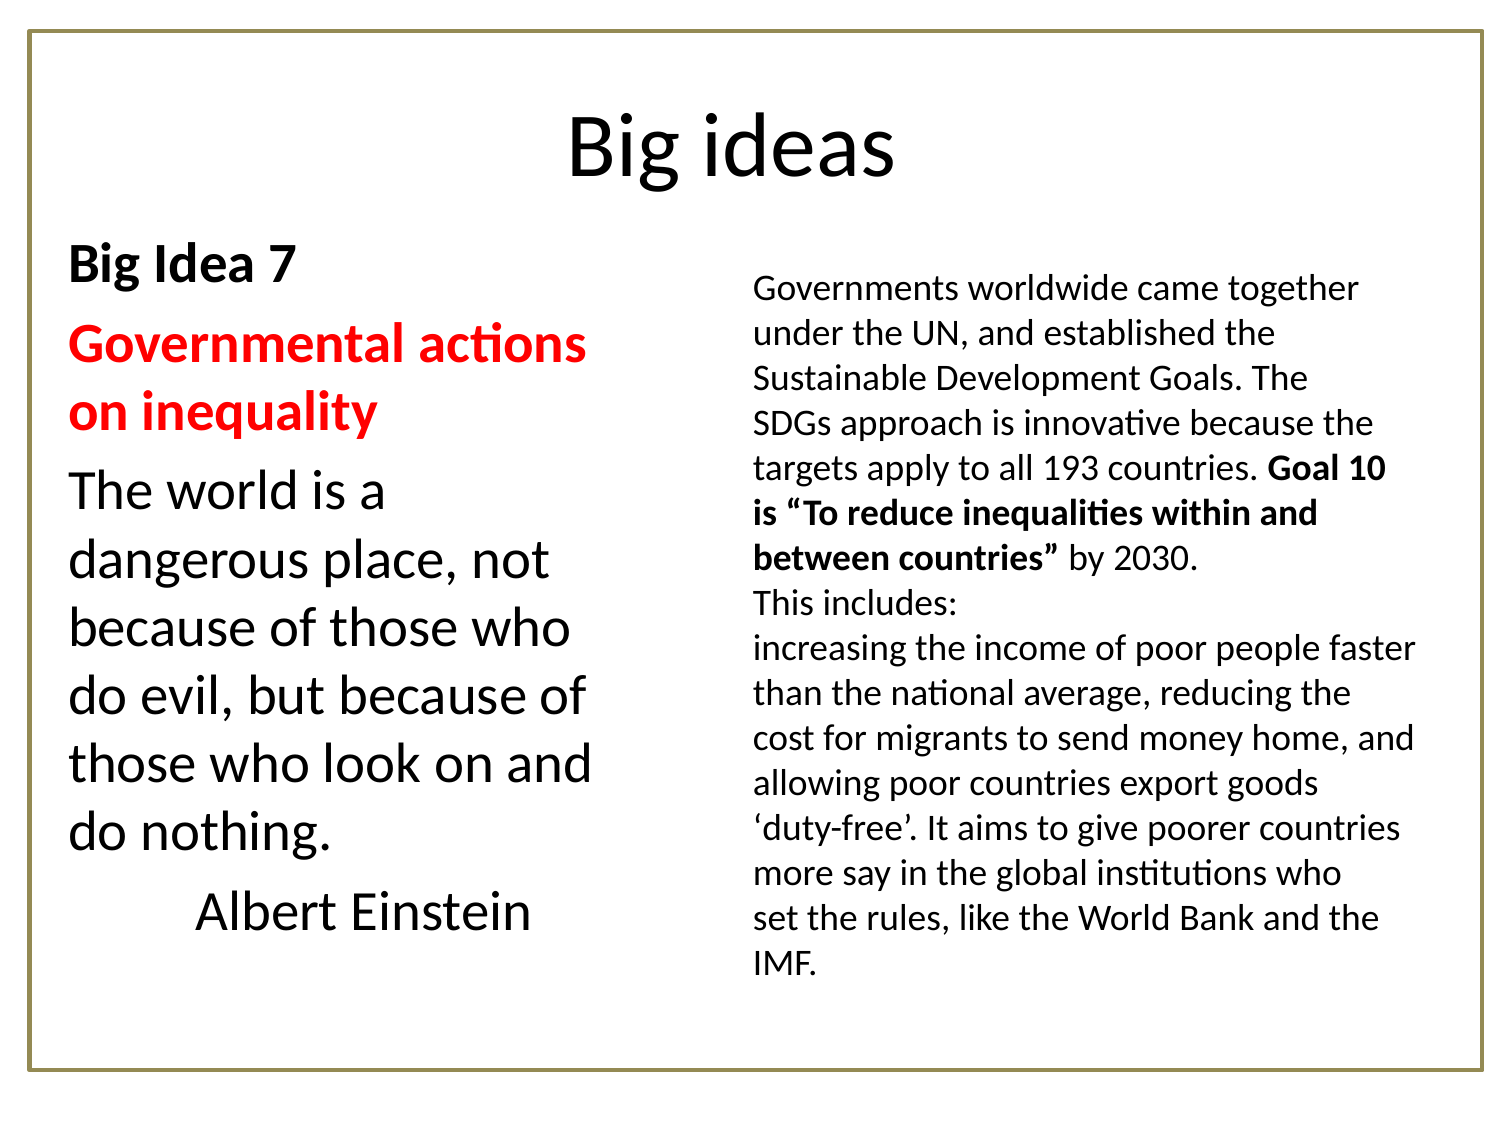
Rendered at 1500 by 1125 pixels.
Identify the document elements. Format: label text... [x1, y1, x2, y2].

list Big Idea 7 Governmental actions on inequality The world is a dangerous place, not because of those who do evil, but because of those who look on and do nothing. Albert Einstein [53, 218, 621, 961]
text_box Governments worldwide came together under the UN, and established the Sustainable Development Goals. The SDGs approach is innovative because the targets apply to all 193 countries. Goal 10 is “To reduce inequalities within and between countries” by 2030. This includes: increasing the income of poor people faster than the national average, reducing the cost for migrants to send money home, and allowing poor countries export goods ‘duty-free’. It aims to give poorer countries more say in the global institutions who set the rules, like the World Bank and the IMF. [738, 255, 1459, 991]
text_box Migration takes place internally and internationally. In our time, the biggest international migration flows are from rich to other rich countries, and from poorer to other poorer countries (North-North; South-South). Much migration is short-term; migrants return to their country of origin. An estimated 258 million people live in a country they weren’t born in; this is approx. 3.6% World’s inhabitants (U.N. 2017). “In Europe, the size of the total population would have declined during the period 2000-2015 in the absence of migration.”(UN 2017). [27, 29, 1484, 1072]
title Big ideas [56, 46, 1407, 234]
